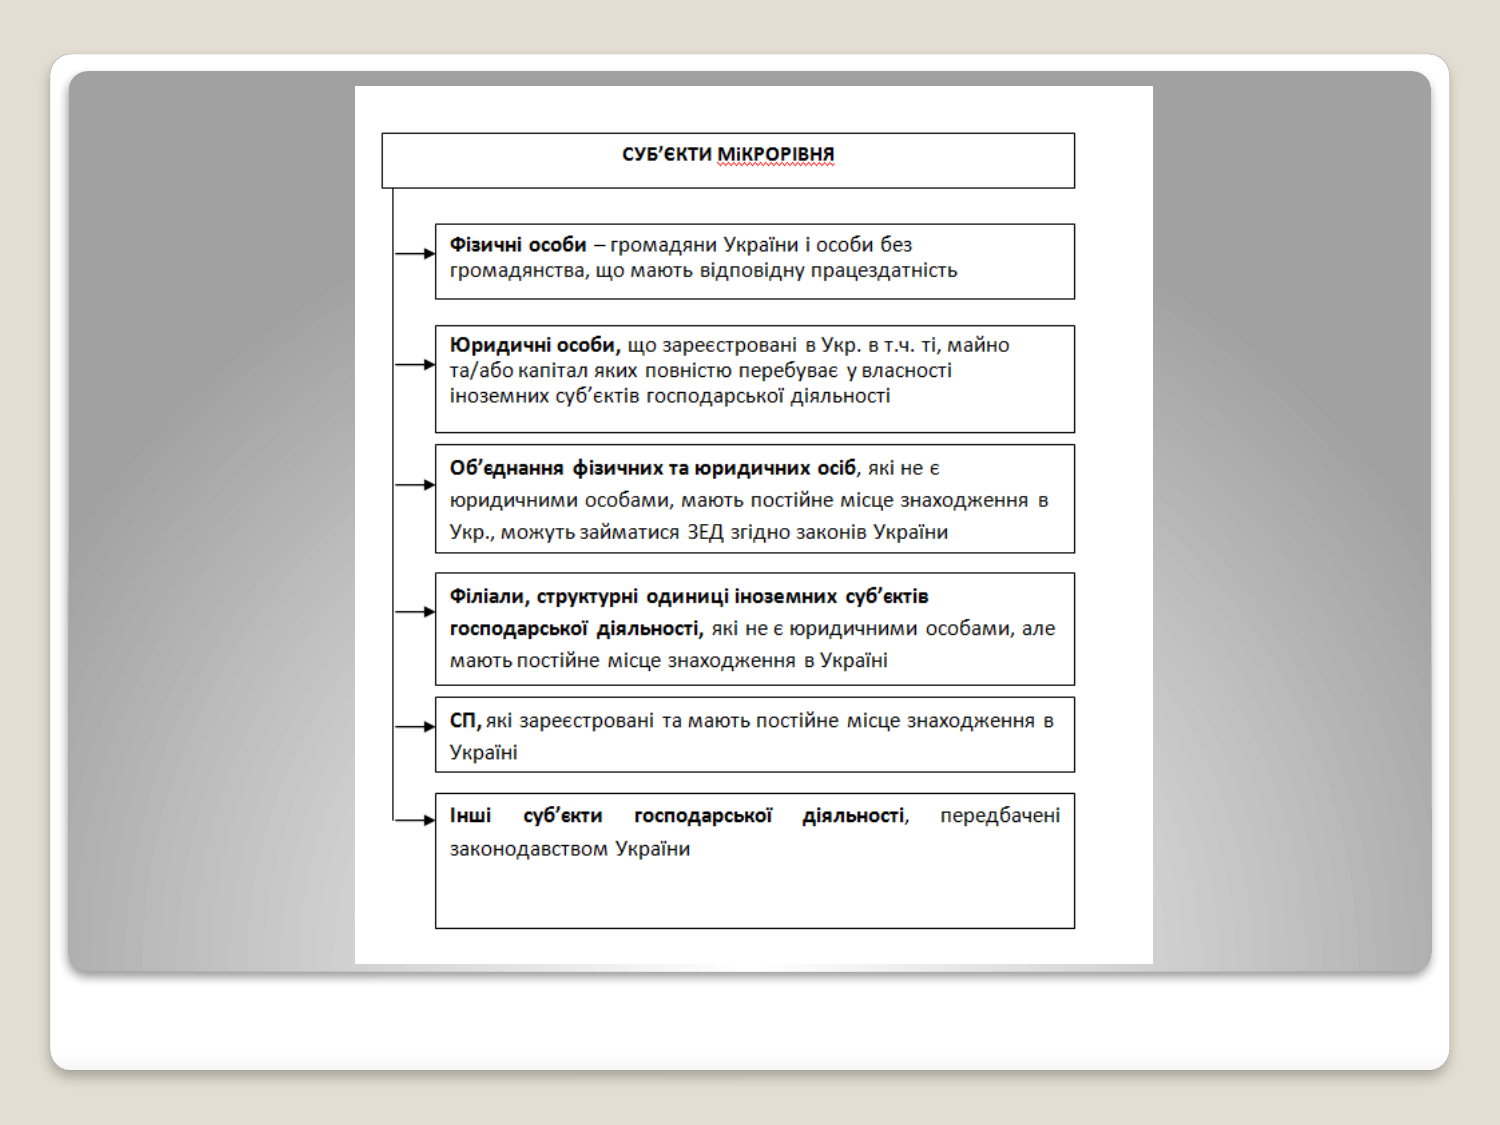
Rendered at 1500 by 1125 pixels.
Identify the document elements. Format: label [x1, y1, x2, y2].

list [354, 86, 1153, 965]
